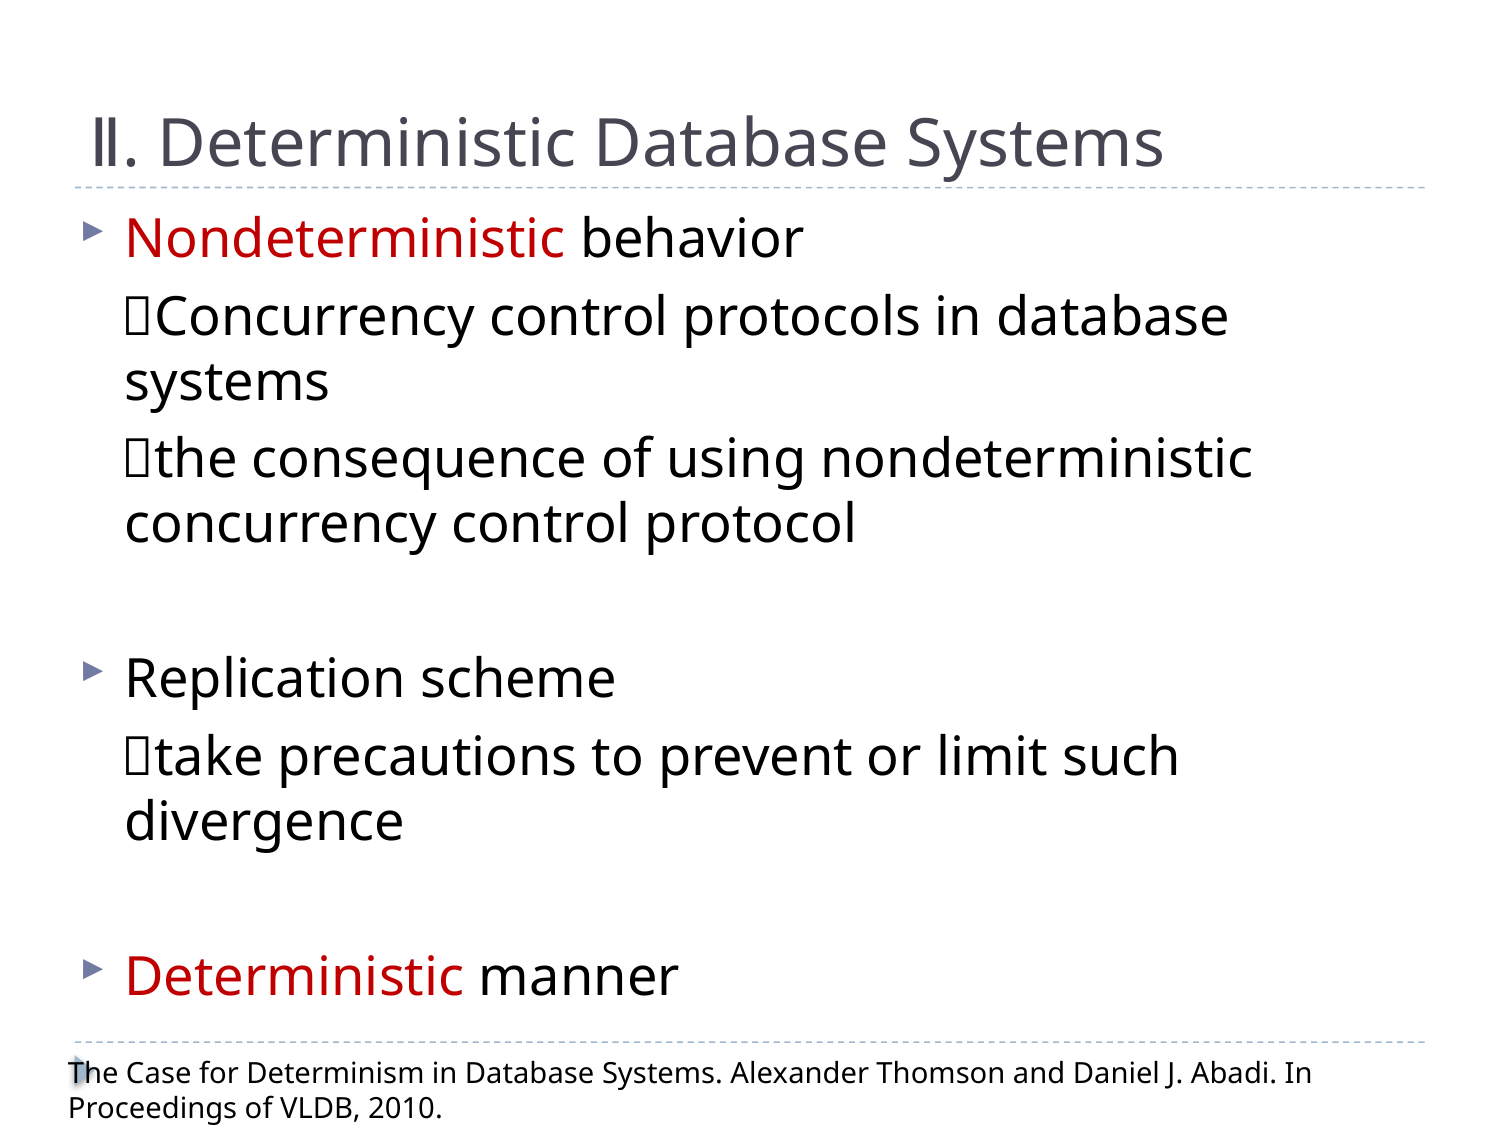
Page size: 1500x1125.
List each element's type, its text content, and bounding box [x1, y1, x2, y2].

title Ⅱ. Deterministic Database Systems [75, 24, 1425, 188]
text_box The Case for Determinism in Database Systems. Alexander Thomson and Daniel J. Abadi. In Proceedings of VLDB, 2010. [53, 1046, 1500, 1125]
list Nondeterministic behavior Concurrency control protocols in database systems the consequence of using nondeterministic concurrency control protocol Replication scheme take precautions to prevent or limit such divergence Deterministic manner [64, 196, 1447, 1010]
